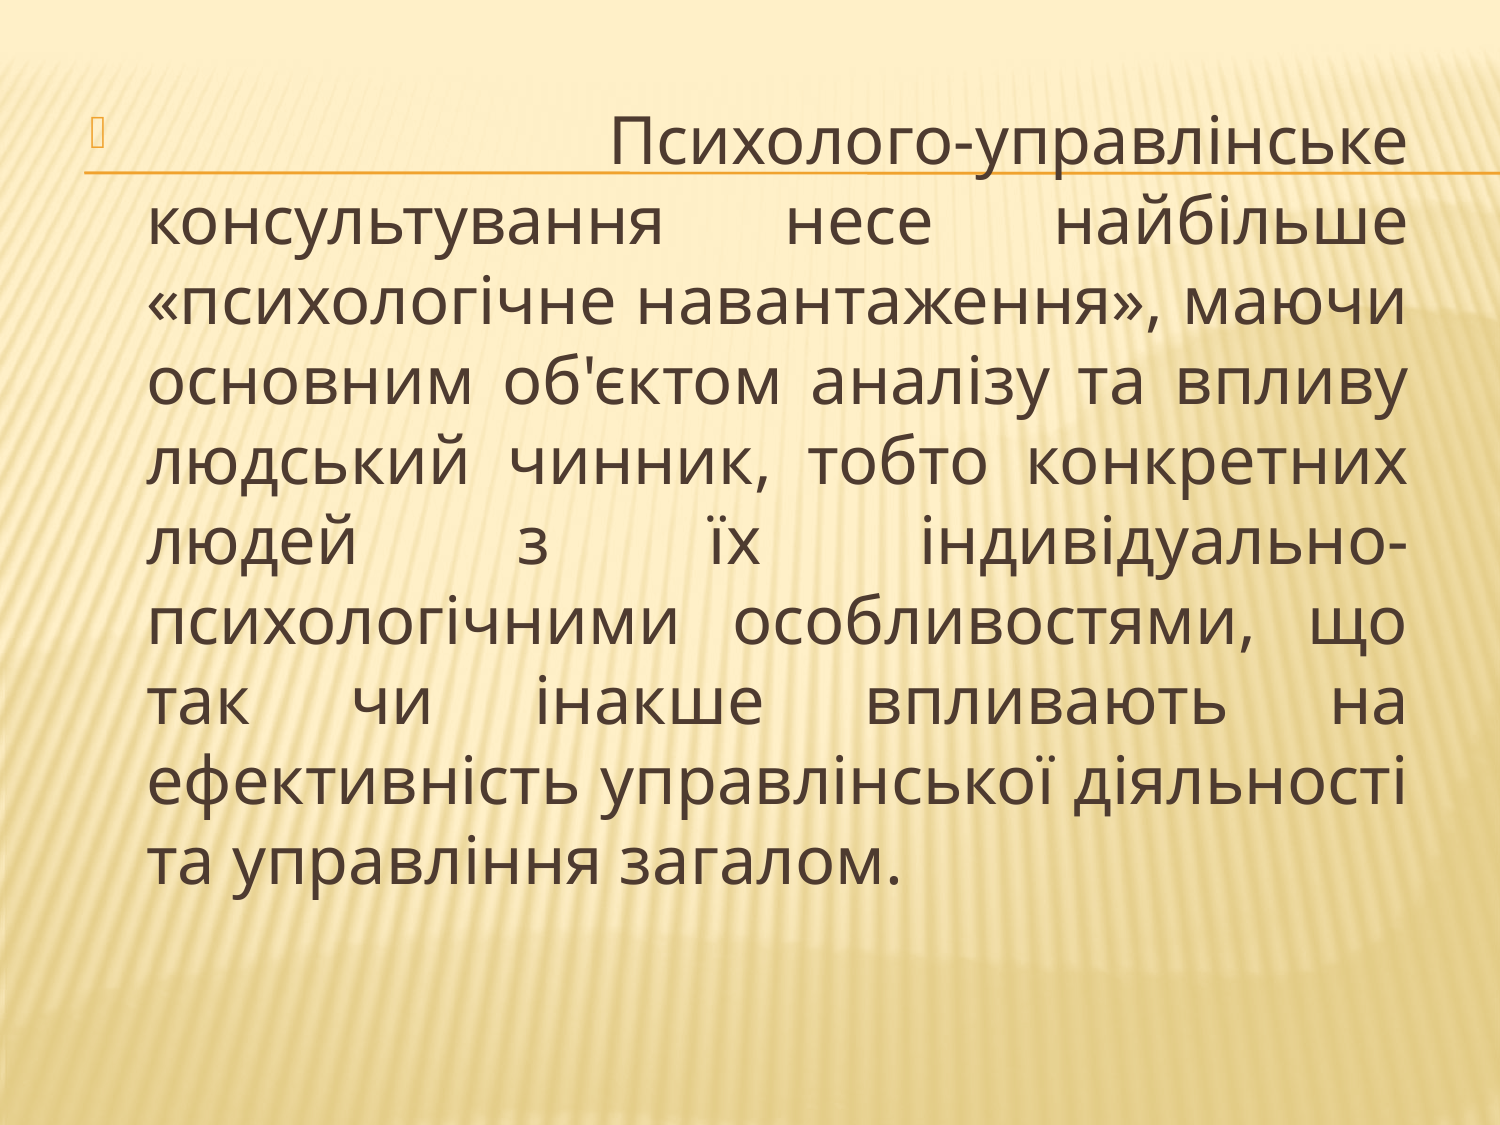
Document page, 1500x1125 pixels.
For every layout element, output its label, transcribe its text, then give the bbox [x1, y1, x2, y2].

list Психолого-управлінське консультування несе найбільше «психологічне навантаження», маючи основним об'єктом аналізу та впливу людський чинник, тобто конкретних людей з їх індивідуально-психологічними особливостями, що так чи інакше впливають на ефективність управлінської діяльності та управління загалом. [75, 90, 1425, 1038]
